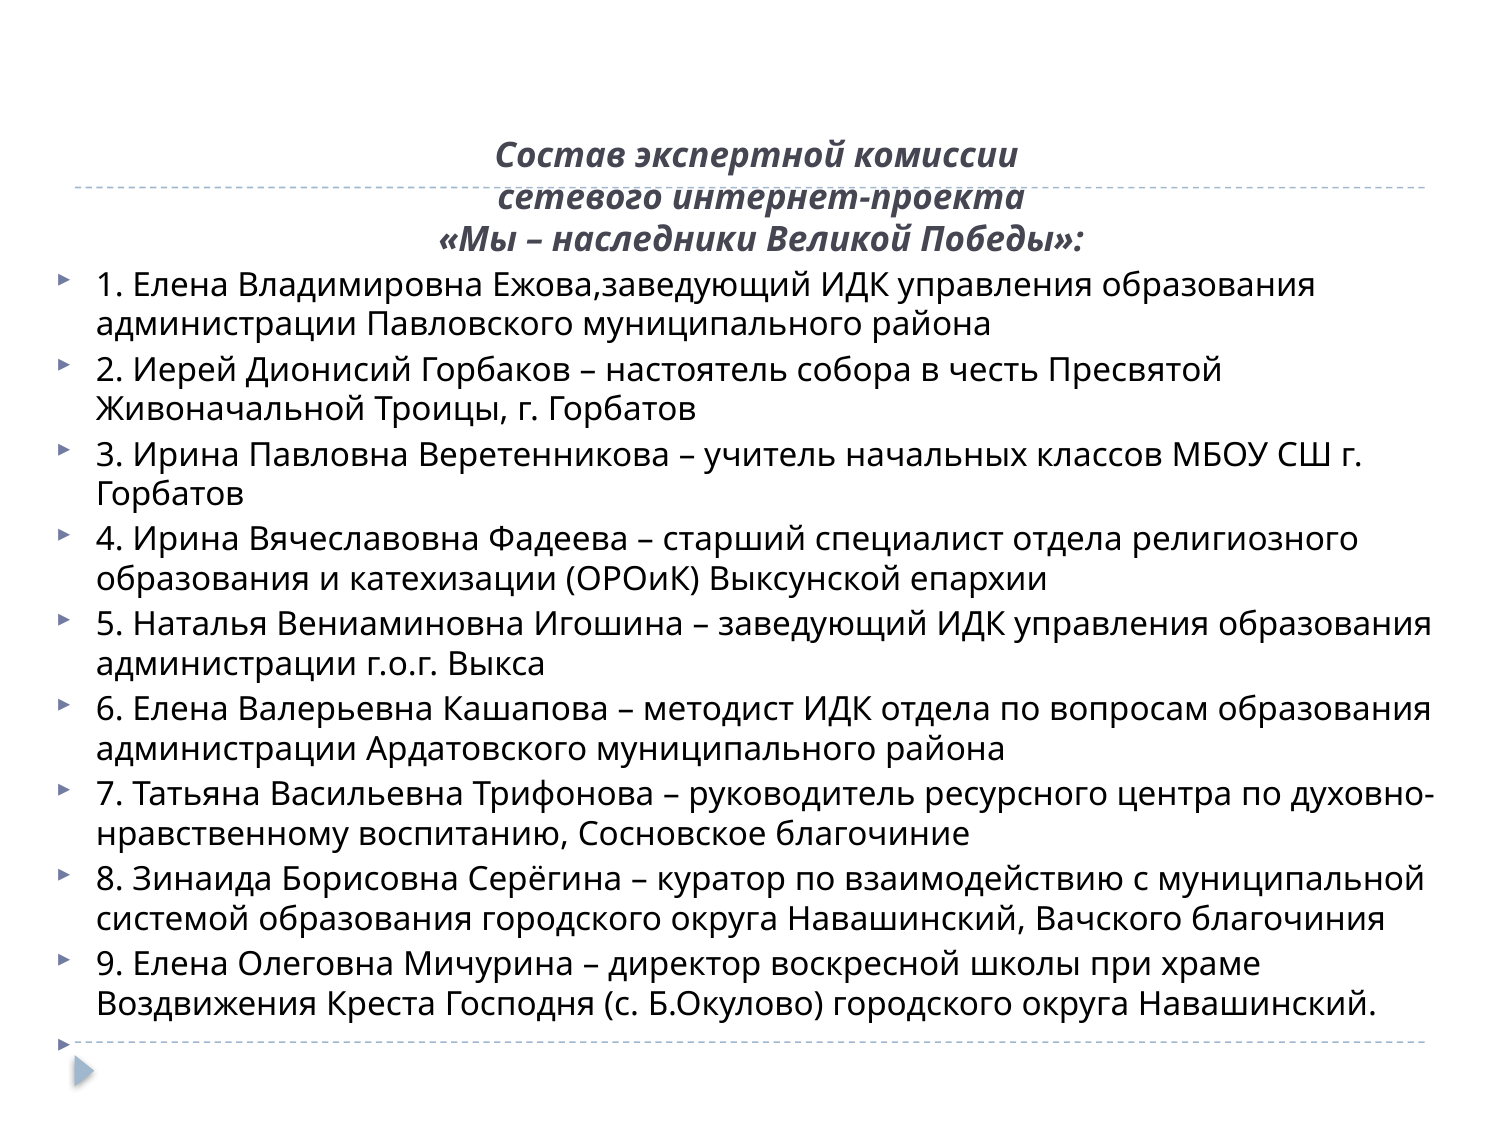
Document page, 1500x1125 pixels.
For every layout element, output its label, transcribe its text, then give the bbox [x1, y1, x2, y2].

list 1. Елена Владимировна Ежова,заведующий ИДК управления образования администрации Павловского муниципального района 2. Иерей Дионисий Горбаков – настоятель собора в честь Пресвятой Живоначальной Троицы, г. Горбатов 3. Ирина Павловна Веретенникова – учитель начальных классов МБОУ СШ г. Горбатов 4. Ирина Вячеславовна Фадеева – старший специалист отдела религиозного образования и катехизации (ОРОиК) Выксунской епархии 5. Наталья Вениаминовна Игошина – заведующий ИДК управления образования администрации г.о.г. Выкса 6. Елена Валерьевна Кашапова – методист ИДК отдела по вопросам образования администрации Ардатовского муниципального района 7. Татьяна Васильевна Трифонова – руководитель ресурсного центра по духовно-нравственному воспитанию, Сосновское благочиние 8. Зинаида Борисовна Серёгина – куратор по взаимодействию с муниципальной системой образования городского округа Навашинский, Вачского благочиния 9. Елена Олеговна Мичурина – директор воскресной школы при храме Воздвижения Креста Господня (с. Б.Окулово) городского округа Навашинский. [41, 255, 1465, 1125]
title Состав экспертной комиссии сетевого интернет-проекта «Мы – наследники Великой Победы»: [88, 125, 1425, 255]
